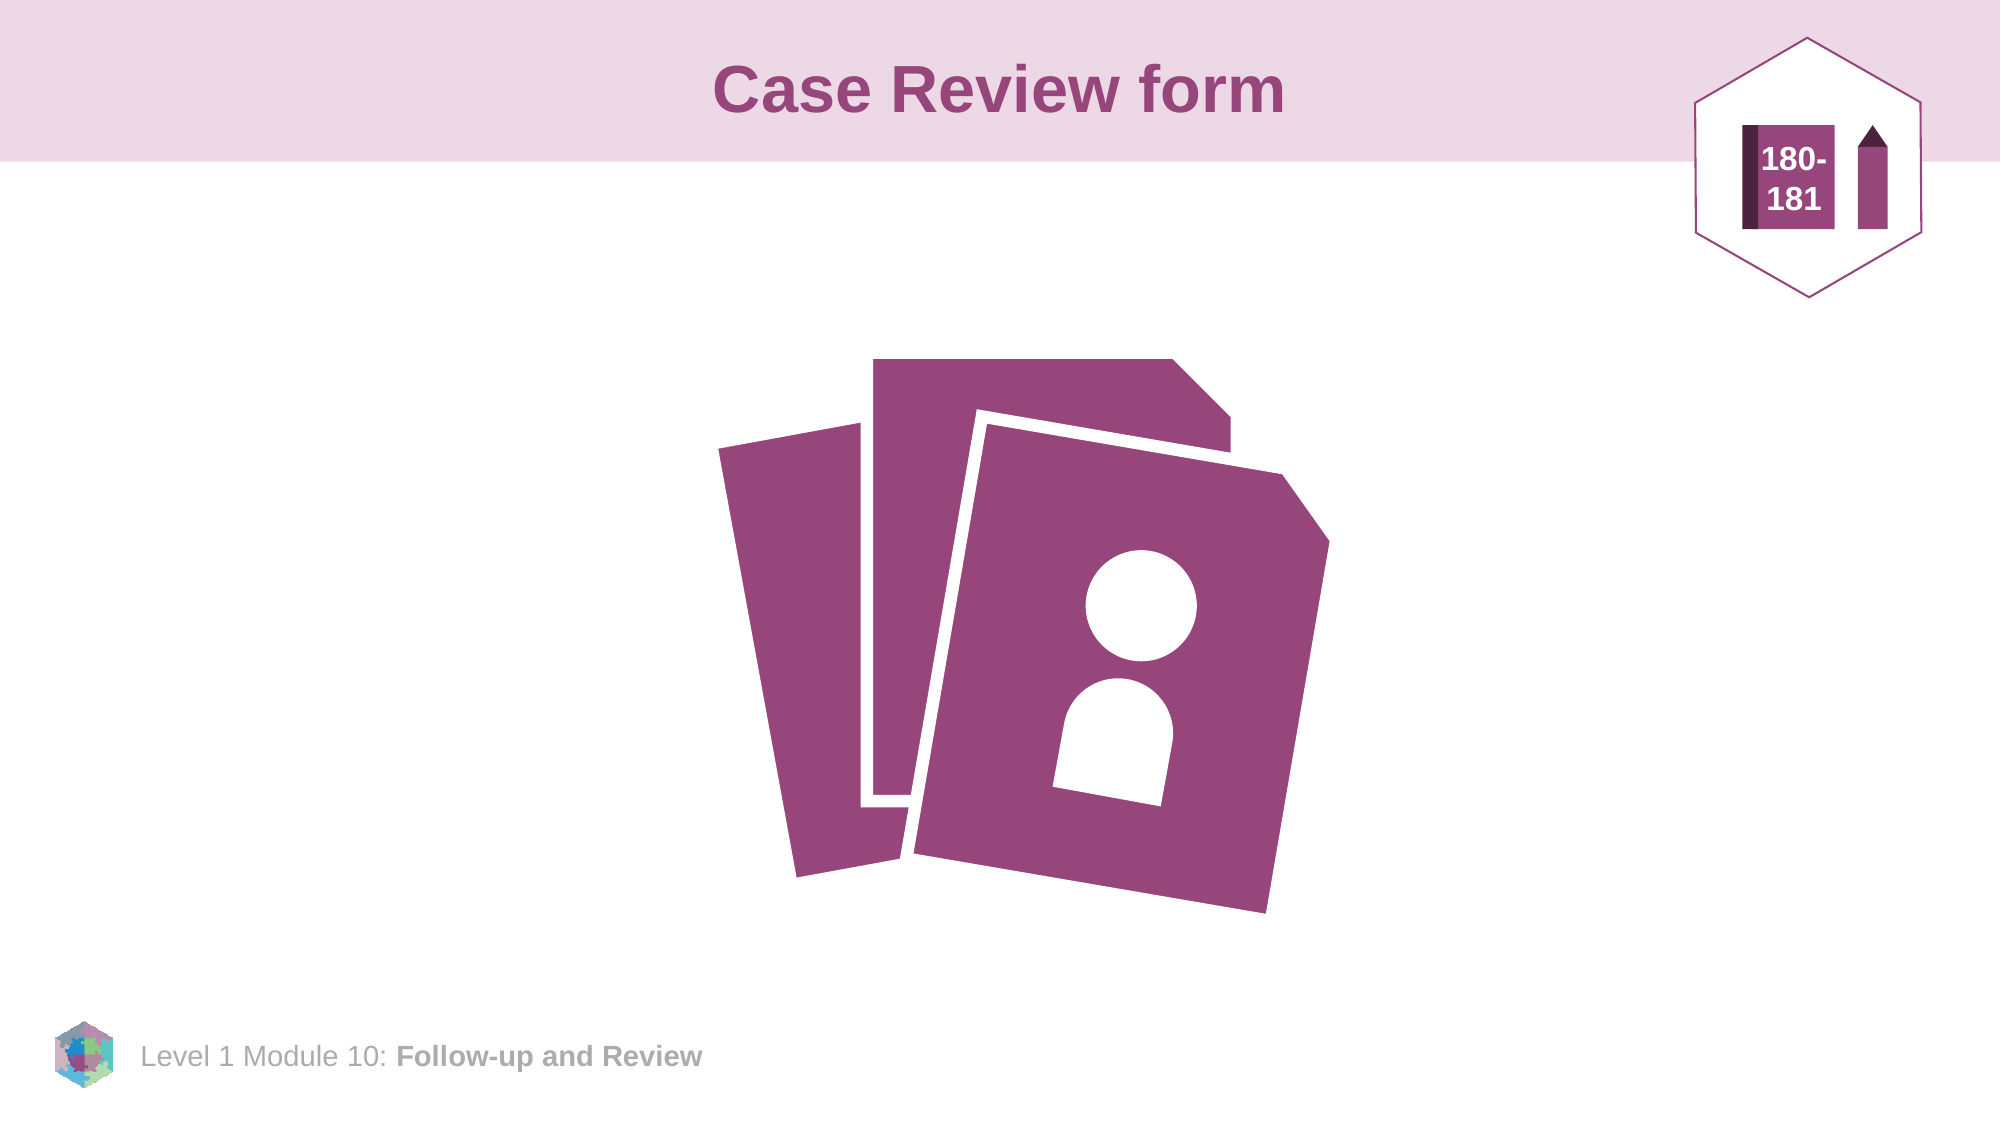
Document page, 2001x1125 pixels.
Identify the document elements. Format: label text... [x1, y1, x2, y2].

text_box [1677, 55, 1939, 280]
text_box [748, 352, 1312, 894]
title Case Review form [137, 19, 1863, 163]
picture [55, 1021, 113, 1088]
